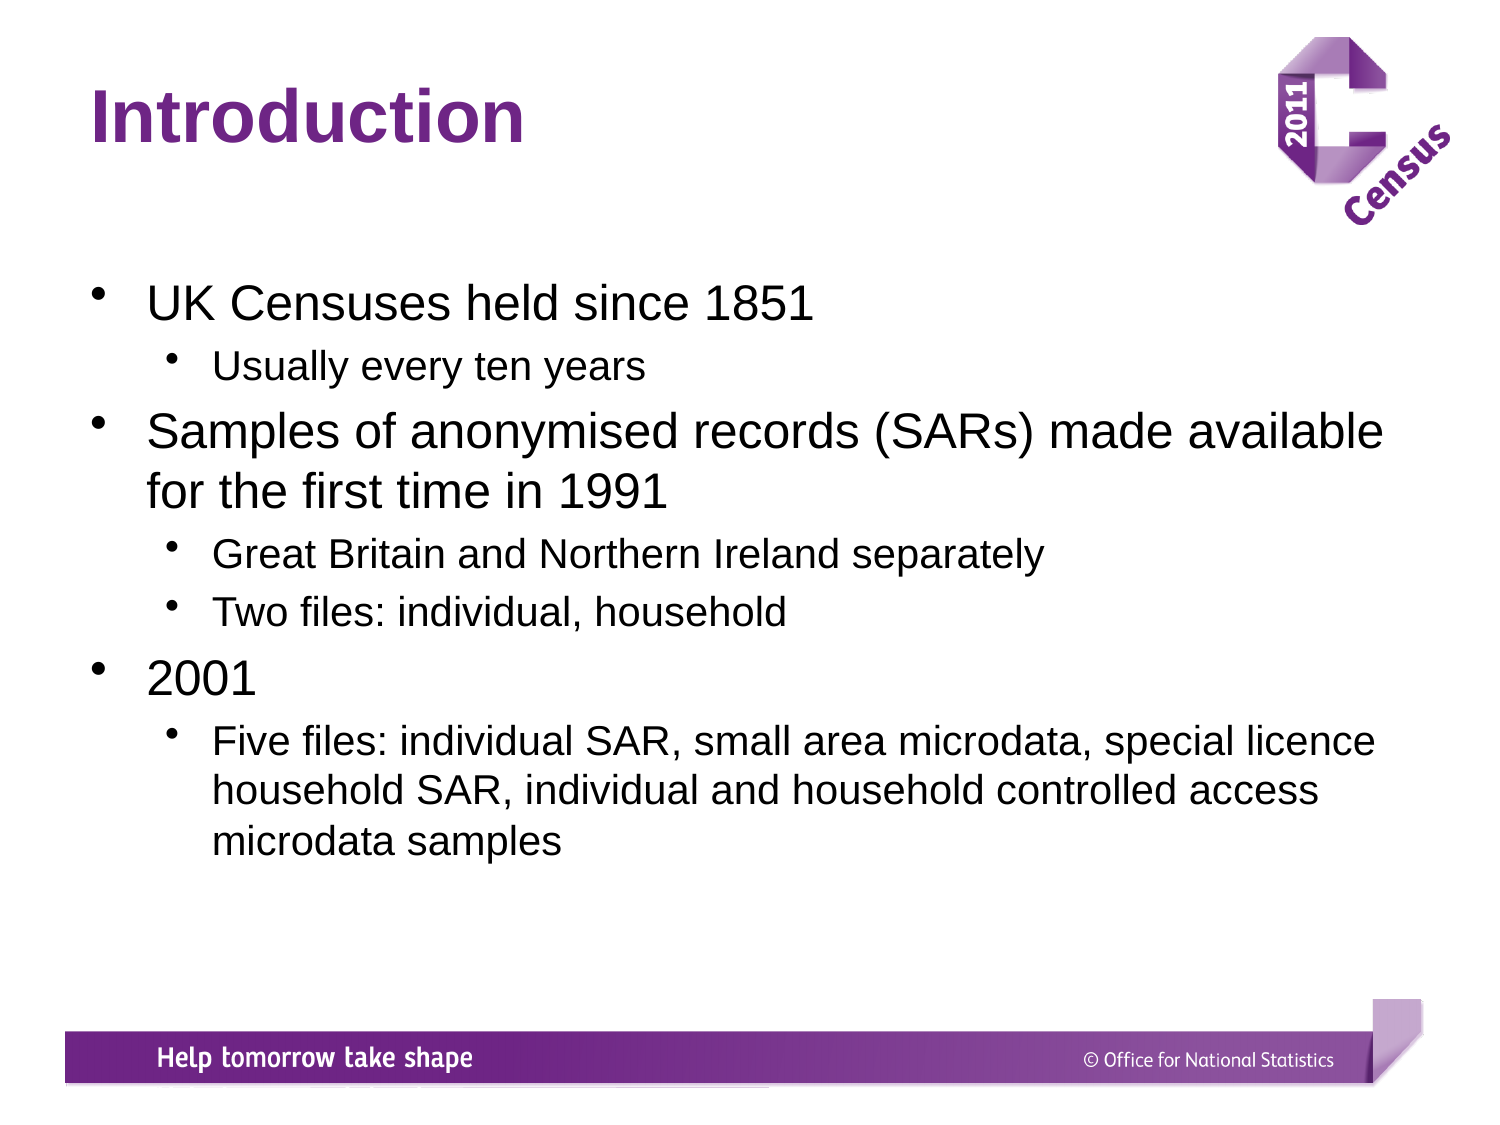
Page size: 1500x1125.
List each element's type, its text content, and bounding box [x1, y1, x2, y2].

title Introduction [74, 18, 1426, 207]
picture [65, 999, 1424, 1088]
list UK Censuses held since 1851 Usually every ten years Samples of anonymised records (SARs) made available for the first time in 1991 Great Britain and Northern Ireland separately Two files: individual, household 2001 Five files: individual SAR, small area microdata, special licence household SAR, individual and household controlled access microdata samples [74, 262, 1426, 1006]
picture [1278, 37, 1450, 225]
